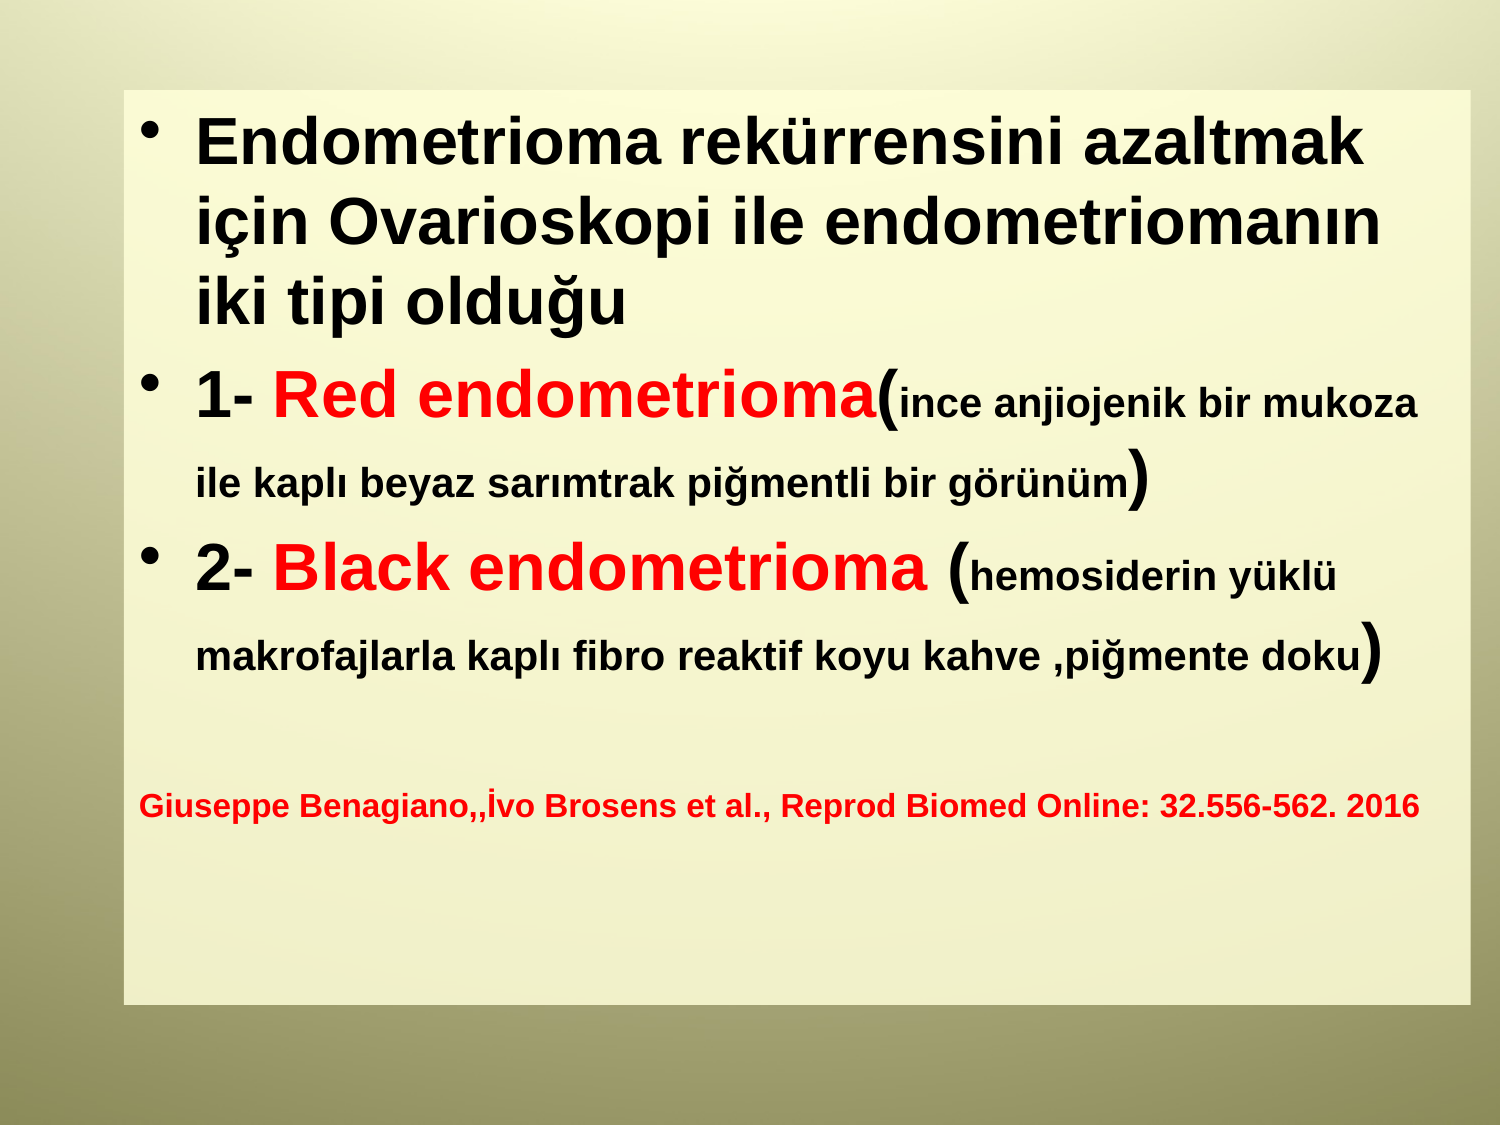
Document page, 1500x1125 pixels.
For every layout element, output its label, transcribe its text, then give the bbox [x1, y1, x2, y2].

list Endometrioma rekürrensini azaltmak için Ovarioskopi ile endometriomanın iki tipi olduğu 1- Red endometrioma(ince anjiojenik bir mukoza ile kaplı beyaz sarımtrak piğmentli bir görünüm) 2- Black endometrioma (hemosiderin yüklü makrofajlarla kaplı fibro reaktif koyu kahve ,piğmente doku) Giuseppe Benagiano,,İvo Brosens et al., Reprod Biomed Online: 32.556-562. 2016 [123, 90, 1471, 1005]
picture [0, 0, 1500, 1125]
